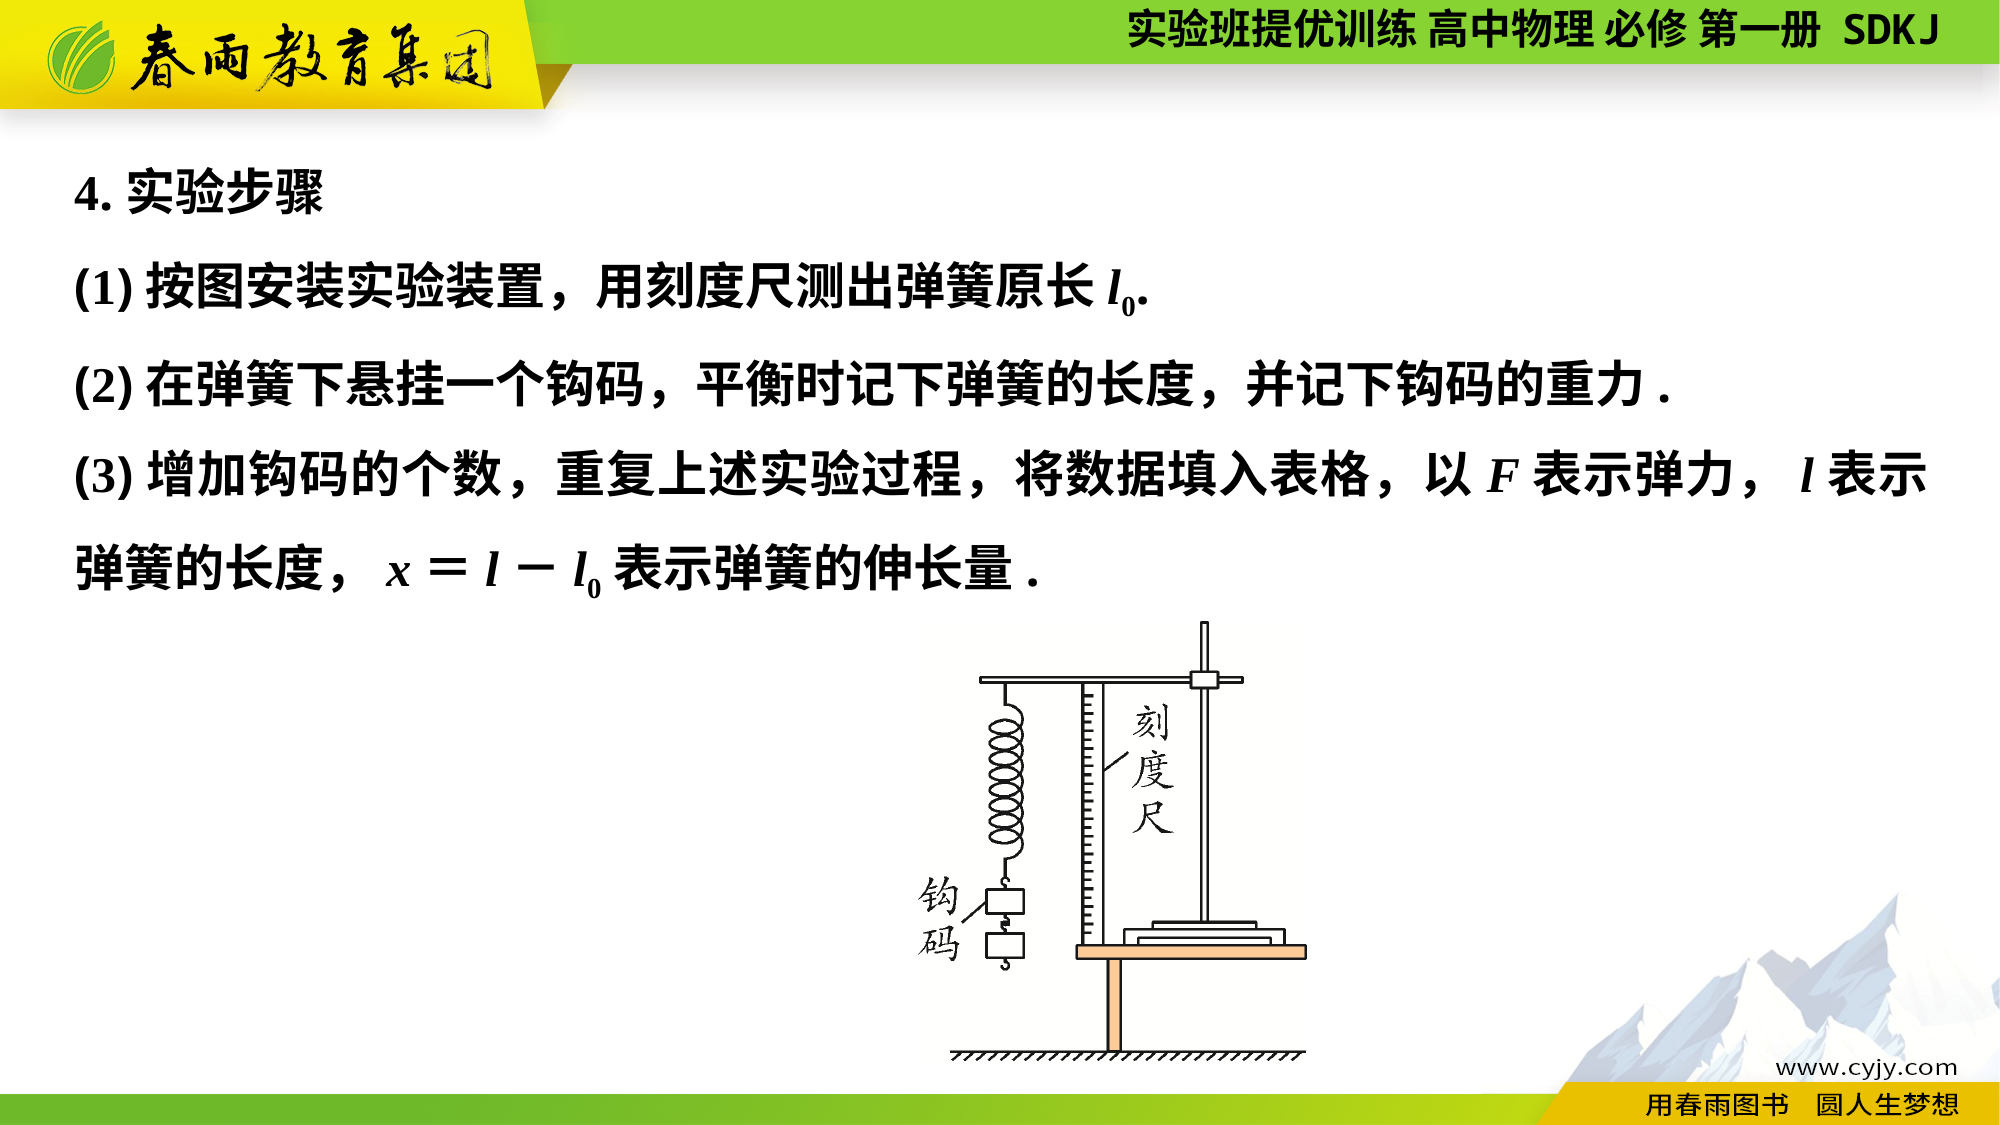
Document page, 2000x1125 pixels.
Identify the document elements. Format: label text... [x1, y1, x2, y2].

picture [0, 0, 2000, 1125]
list 4.实验步骤 (1)按图安装实验装置，用刻度尺测出弹簧原长l0. (2)在弹簧下悬挂一个钩码，平衡时记下弹簧的长度，并记下钩码的重力. (3)增加钩码的个数，重复上述实验过程，将数据填入表格，以F表示弹力，l表示弹簧的长度，x＝l－l0表示弹簧的伸长量. [59, 122, 1944, 581]
